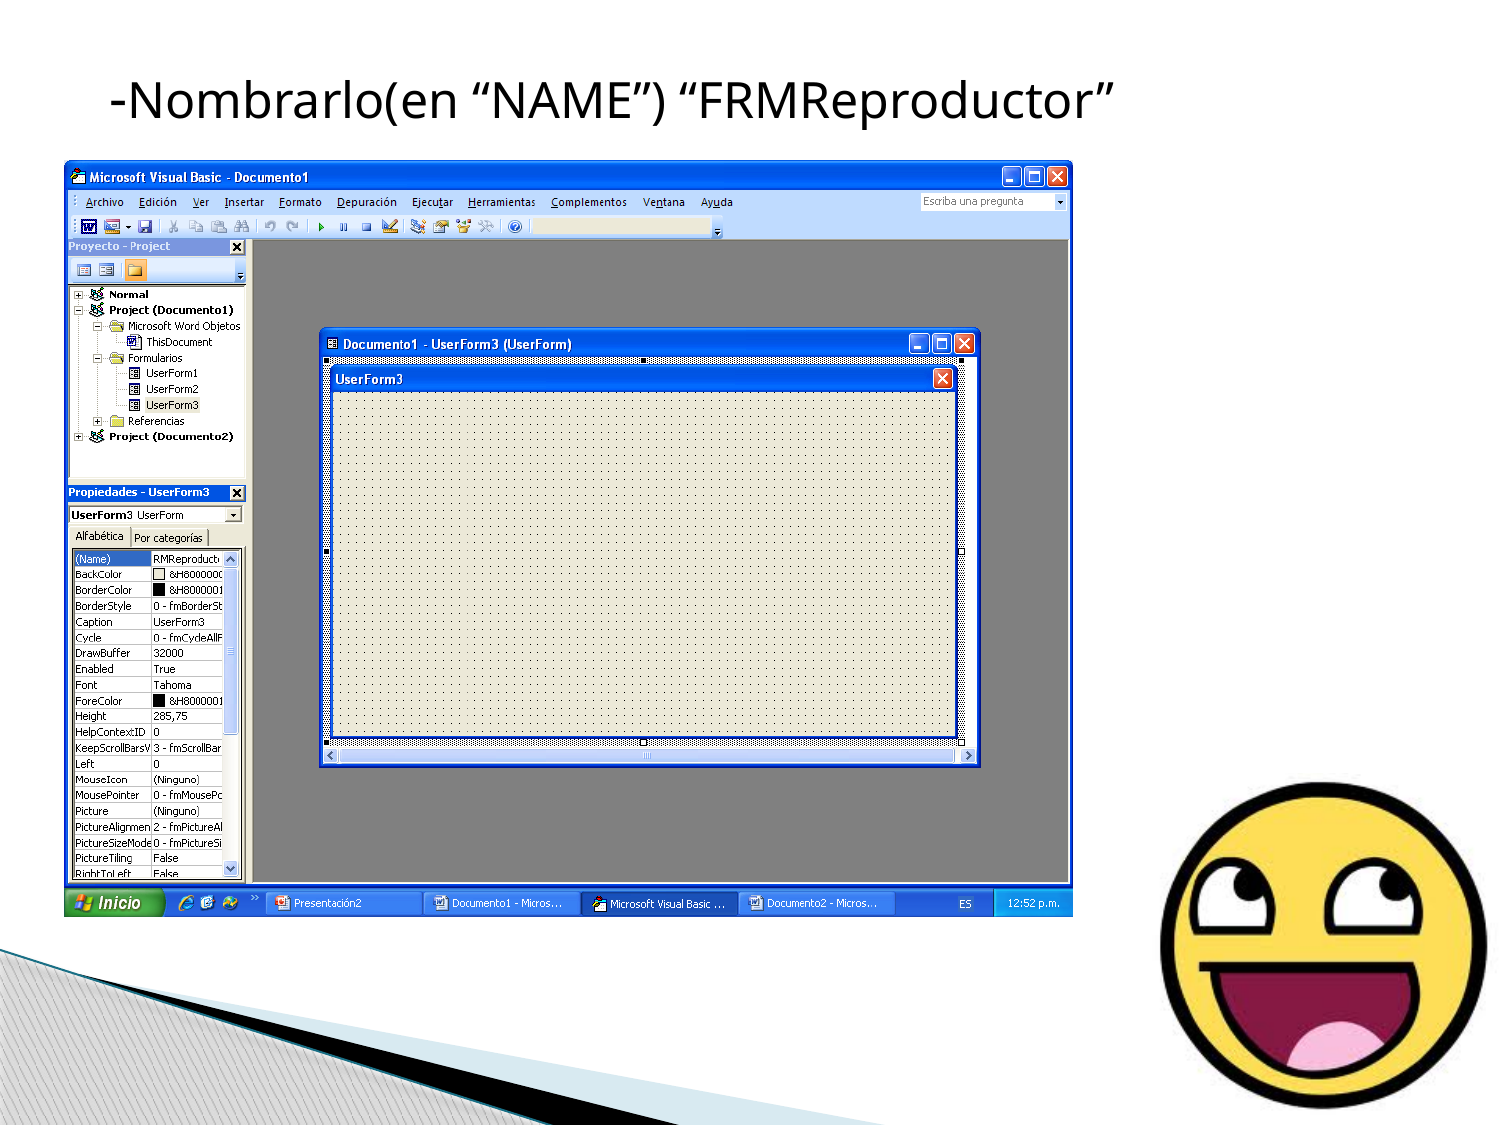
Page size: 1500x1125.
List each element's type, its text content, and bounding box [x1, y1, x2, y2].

list -Nombrarlo(en “NAME”) “FRMReproductor” [76, 54, 1317, 197]
picture [1148, 773, 1500, 1125]
picture [64, 160, 1073, 917]
